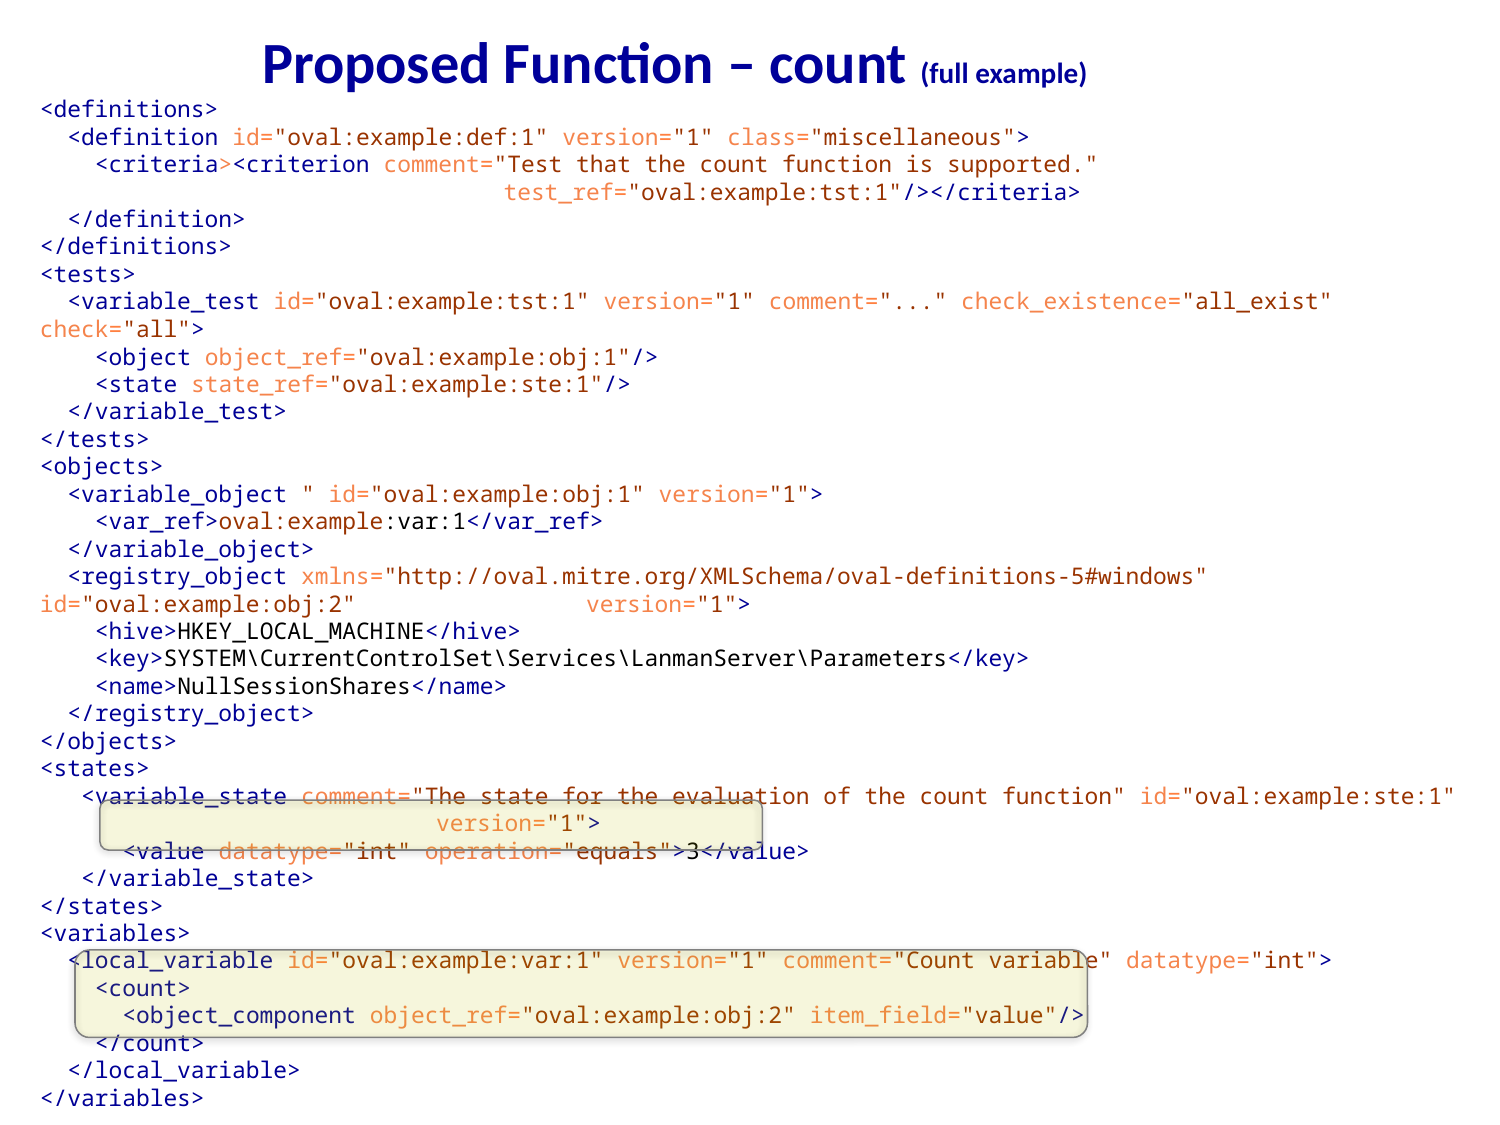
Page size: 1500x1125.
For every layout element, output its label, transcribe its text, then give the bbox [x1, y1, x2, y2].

text_box <definitions> <definition id="oval:example:def:1" version="1" class="miscellaneous"> <criteria><criterion comment="Test that the count function is supported." test_ref="oval:example:tst:1"/></criteria> </definition> </definitions> <tests> <variable_test id="oval:example:tst:1" version="1" comment="..." check_existence="all_exist" check="all"> <object object_ref="oval:example:obj:1"/> <state state_ref="oval:example:ste:1"/> </variable_test> </tests> <objects> <variable_object " id="oval:example:obj:1" version="1"> <var_ref>oval:example:var:1</var_ref> </variable_object> <registry_object xmlns="http://oval.mitre.org/XMLSchema/oval-definitions-5#windows" id="oval:example:obj:2" version="1"> <hive>HKEY_LOCAL_MACHINE</hive> <key>SYSTEM\CurrentControlSet\Services\LanmanServer\Parameters</key> <name>NullSessionShares</name> </registry_object> </objects> <states> <variable_state comment="The state for the evaluation of the count function" id="oval:example:ste:1" version="1"> <value datatype="int" operation="equals">3</value> </variable_state> </states> <variables> <local_variable id="oval:example:var:1" version="1" comment="Count variable" datatype="int"> <count> <object_component object_ref="oval:example:obj:2" item_field="value"/> </count> </local_variable> </variables> [24, 87, 1475, 1125]
title Proposed Function – count (full example) [87, 24, 1263, 87]
text_box [99, 799, 764, 851]
text_box [74, 949, 1089, 1039]
